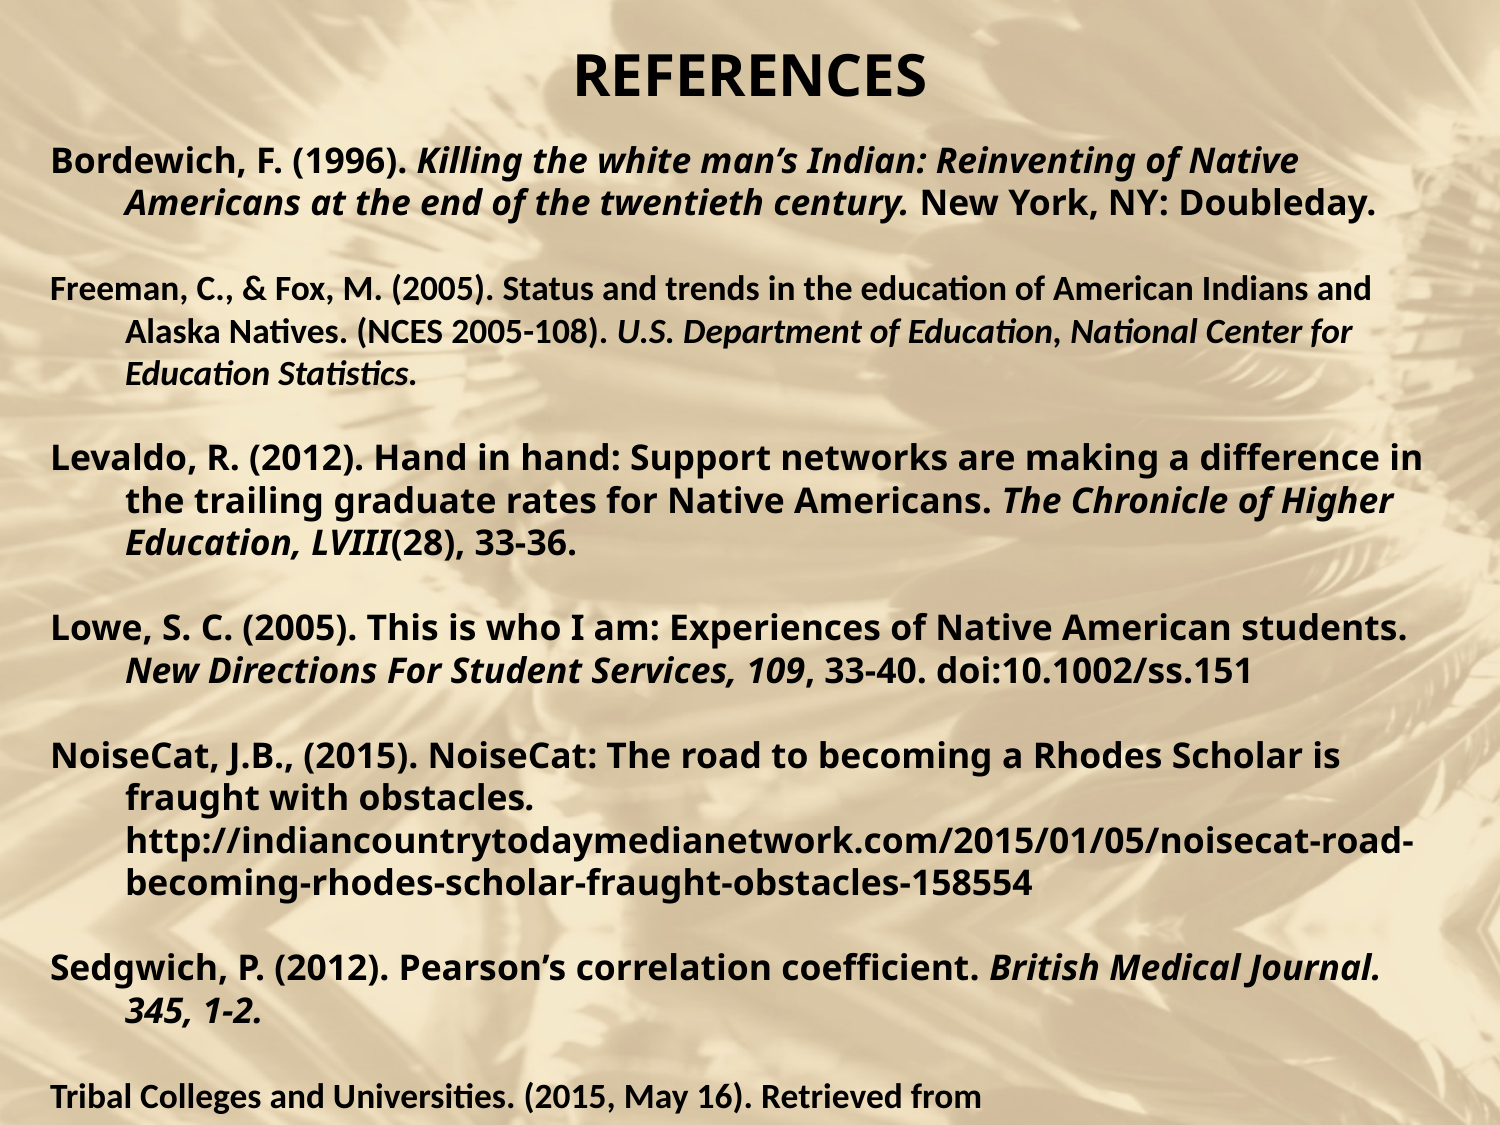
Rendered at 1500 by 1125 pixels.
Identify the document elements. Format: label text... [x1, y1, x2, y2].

picture [0, 0, 1500, 1125]
list Bordewich, F. (1996). Killing the white man’s Indian: Reinventing of Native Americans at the end of the twentieth century. New York, NY: Doubleday. Freeman, C., & Fox, M. (2005). Status and trends in the education of American Indians and Alaska Natives. (NCES 2005-108). U.S. Department of Education, National Center for Education Statistics. Levaldo, R. (2012). Hand in hand: Support networks are making a difference in the trailing graduate rates for Native Americans. The Chronicle of Higher Education, LVIII(28), 33-36. Lowe, S. C. (2005). This is who I am: Experiences of Native American students. New Directions For Student Services, 109, 33-40. doi:10.1002/ss.151 NoiseCat, J.B., (2015). NoiseCat: The road to becoming a Rhodes Scholar is fraught with obstacles. http://indiancountrytodaymedianetwork.com/2015/01/05/noisecat-road-becoming-rhodes-scholar-fraught-obstacles-158554 Sedgwich, P. (2012). Pearson’s correlation coefficient. British Medical Journal. 345, 1-2. Tribal Colleges and Universities. (2015, May 16). Retrieved from http://www.ed.gov/edblogs/whiaiane/tribes-tcus/tribal-colleges-and-universities/ [35, 130, 1465, 1125]
title REFERENCES [75, 21, 1425, 125]
